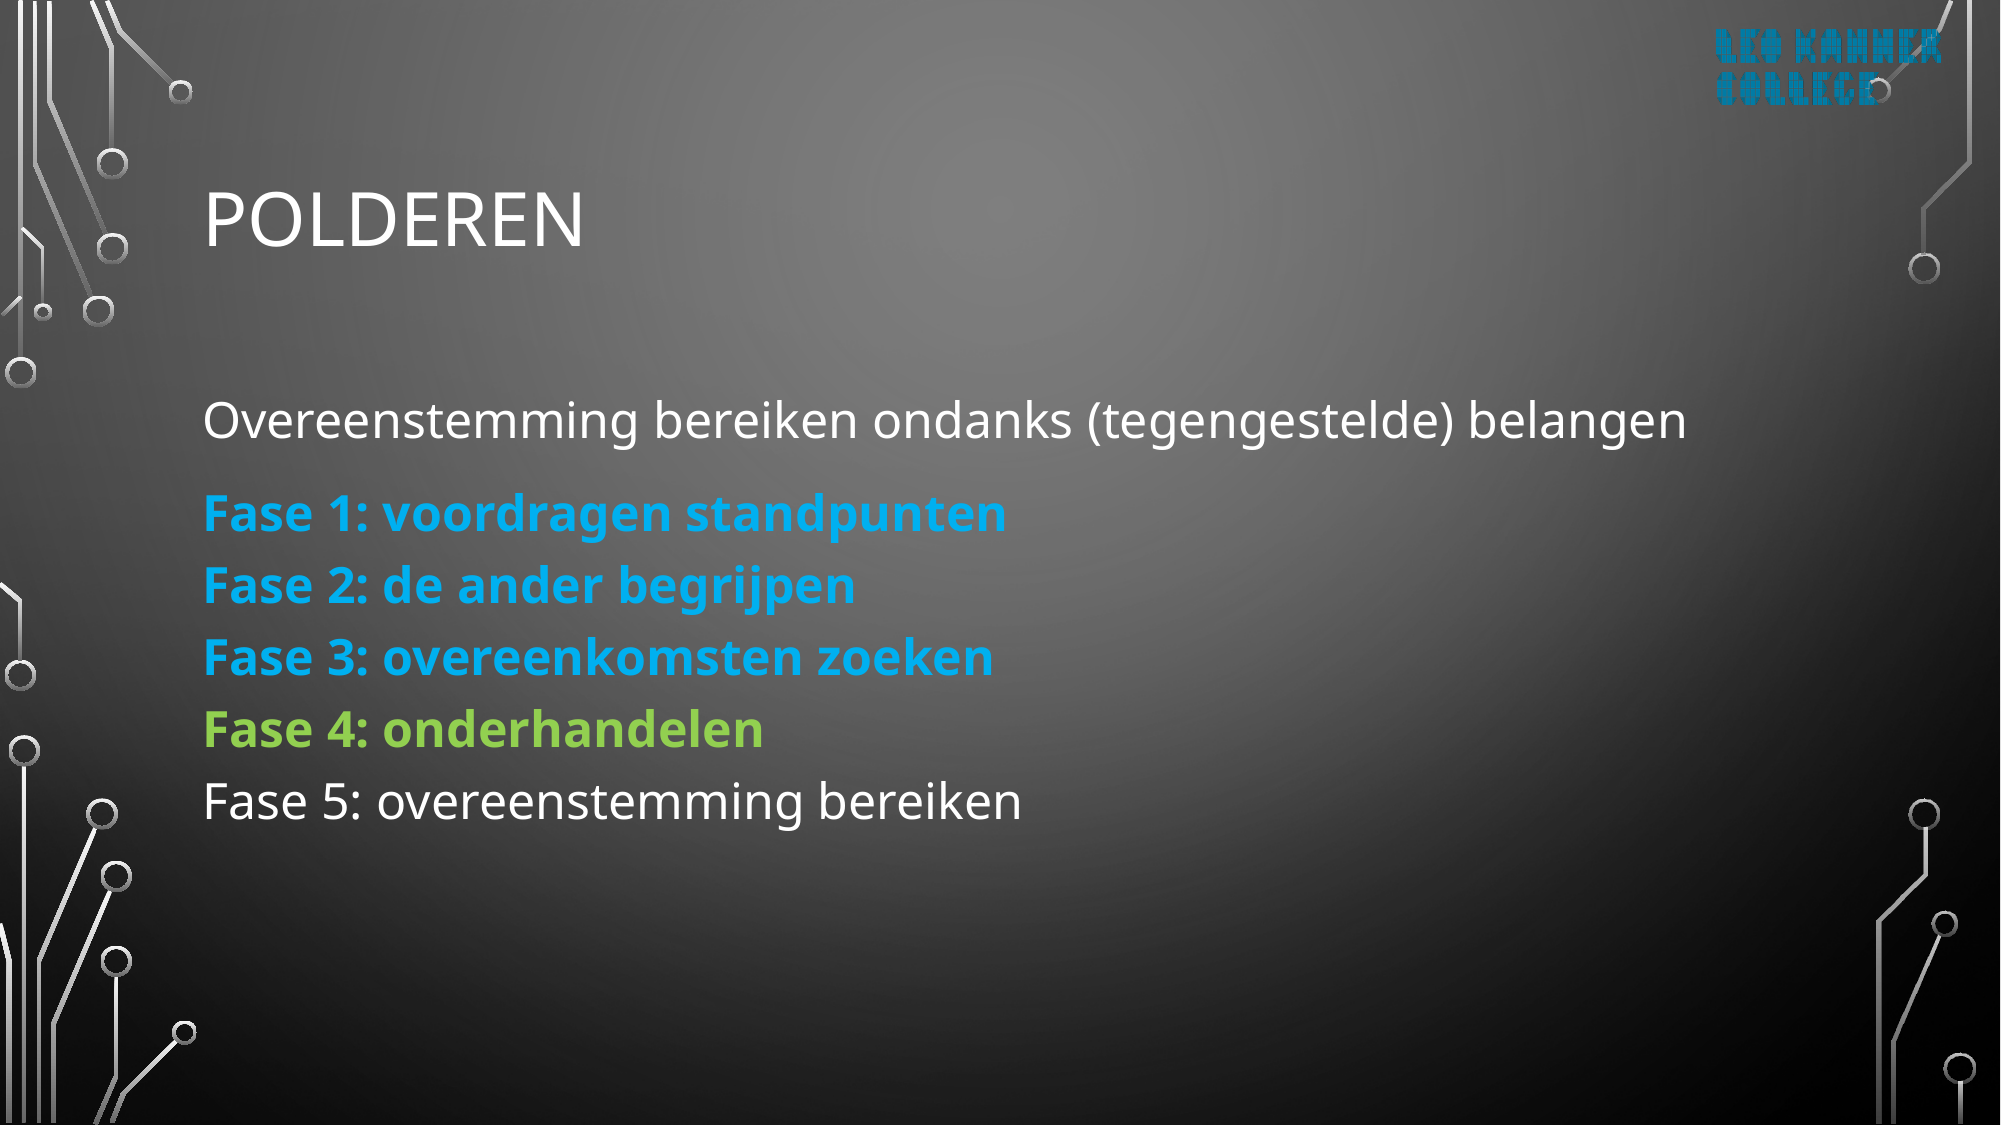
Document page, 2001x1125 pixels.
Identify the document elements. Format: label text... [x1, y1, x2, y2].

list Overeenstemming bereiken ondanks (tegengestelde) belangen Fase 1: voordragen standpunten Fase 2: de ander begrijpen Fase 3: overeenkomsten zoeken Fase 4: onderhandelen Fase 5: overeenstemming bereiken [187, 369, 1813, 950]
picture [1716, 29, 1941, 106]
picture [1801, 29, 1810, 37]
title Polderen [187, 101, 1813, 344]
picture [1937, 41, 1941, 51]
